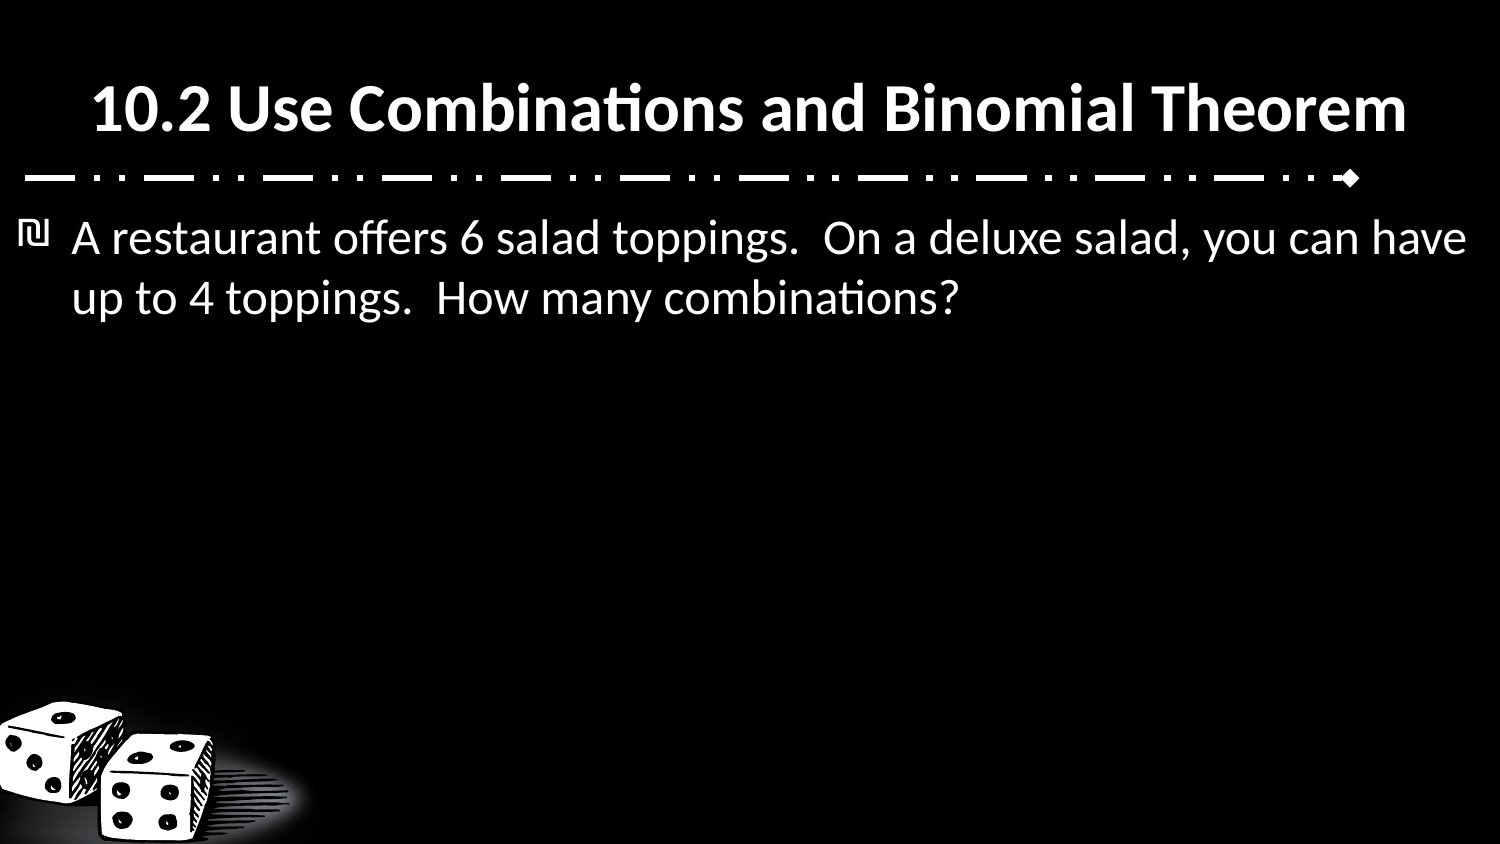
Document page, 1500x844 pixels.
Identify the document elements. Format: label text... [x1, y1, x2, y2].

list A restaurant offers 6 salad toppings. On a deluxe salad, you can have up to 4 toppings. How many combinations? [0, 196, 1500, 754]
title 10.2 Use Combinations and Binomial Theorem [0, 33, 1500, 175]
